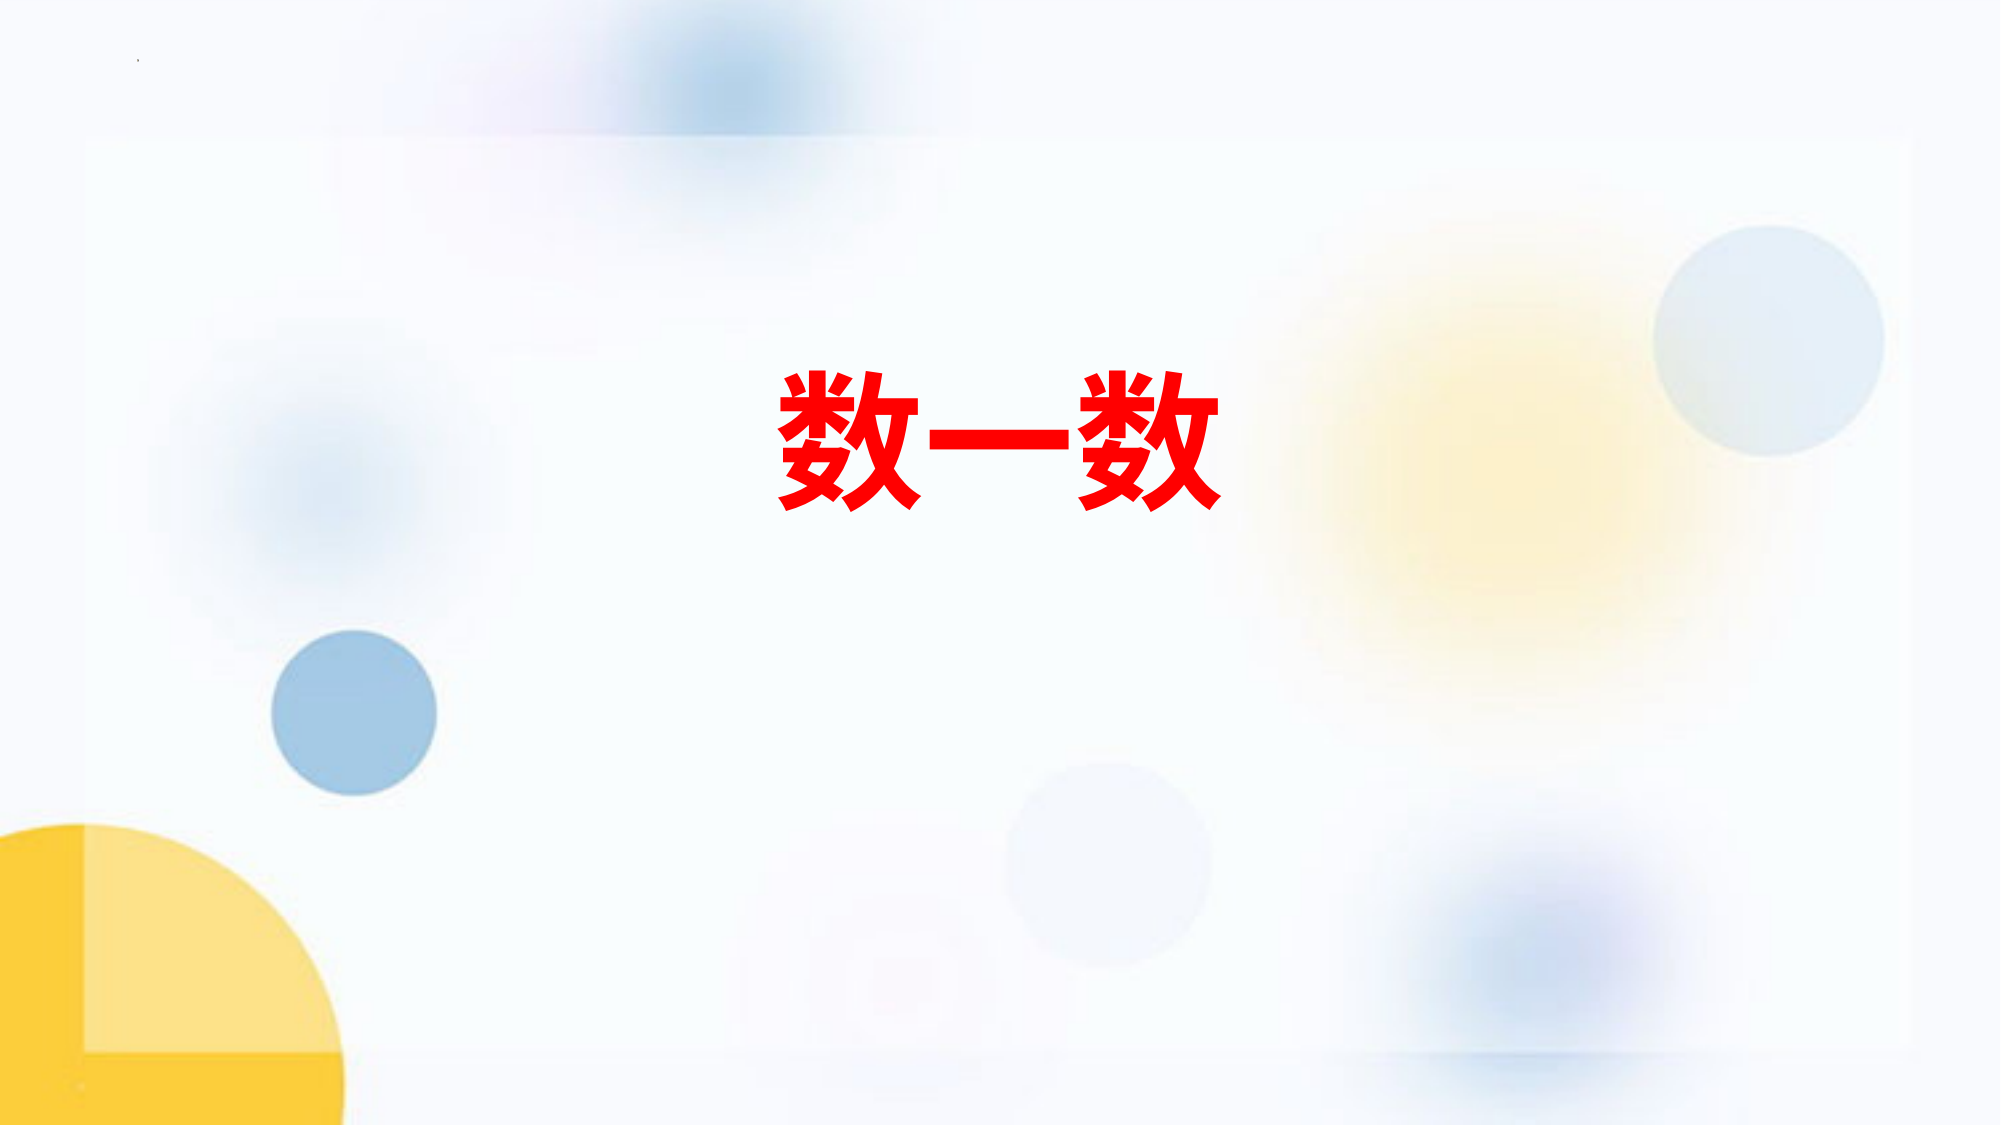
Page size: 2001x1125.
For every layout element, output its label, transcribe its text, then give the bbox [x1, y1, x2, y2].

text_box 数一数 [0, 341, 2000, 536]
picture [0, 0, 2001, 1125]
